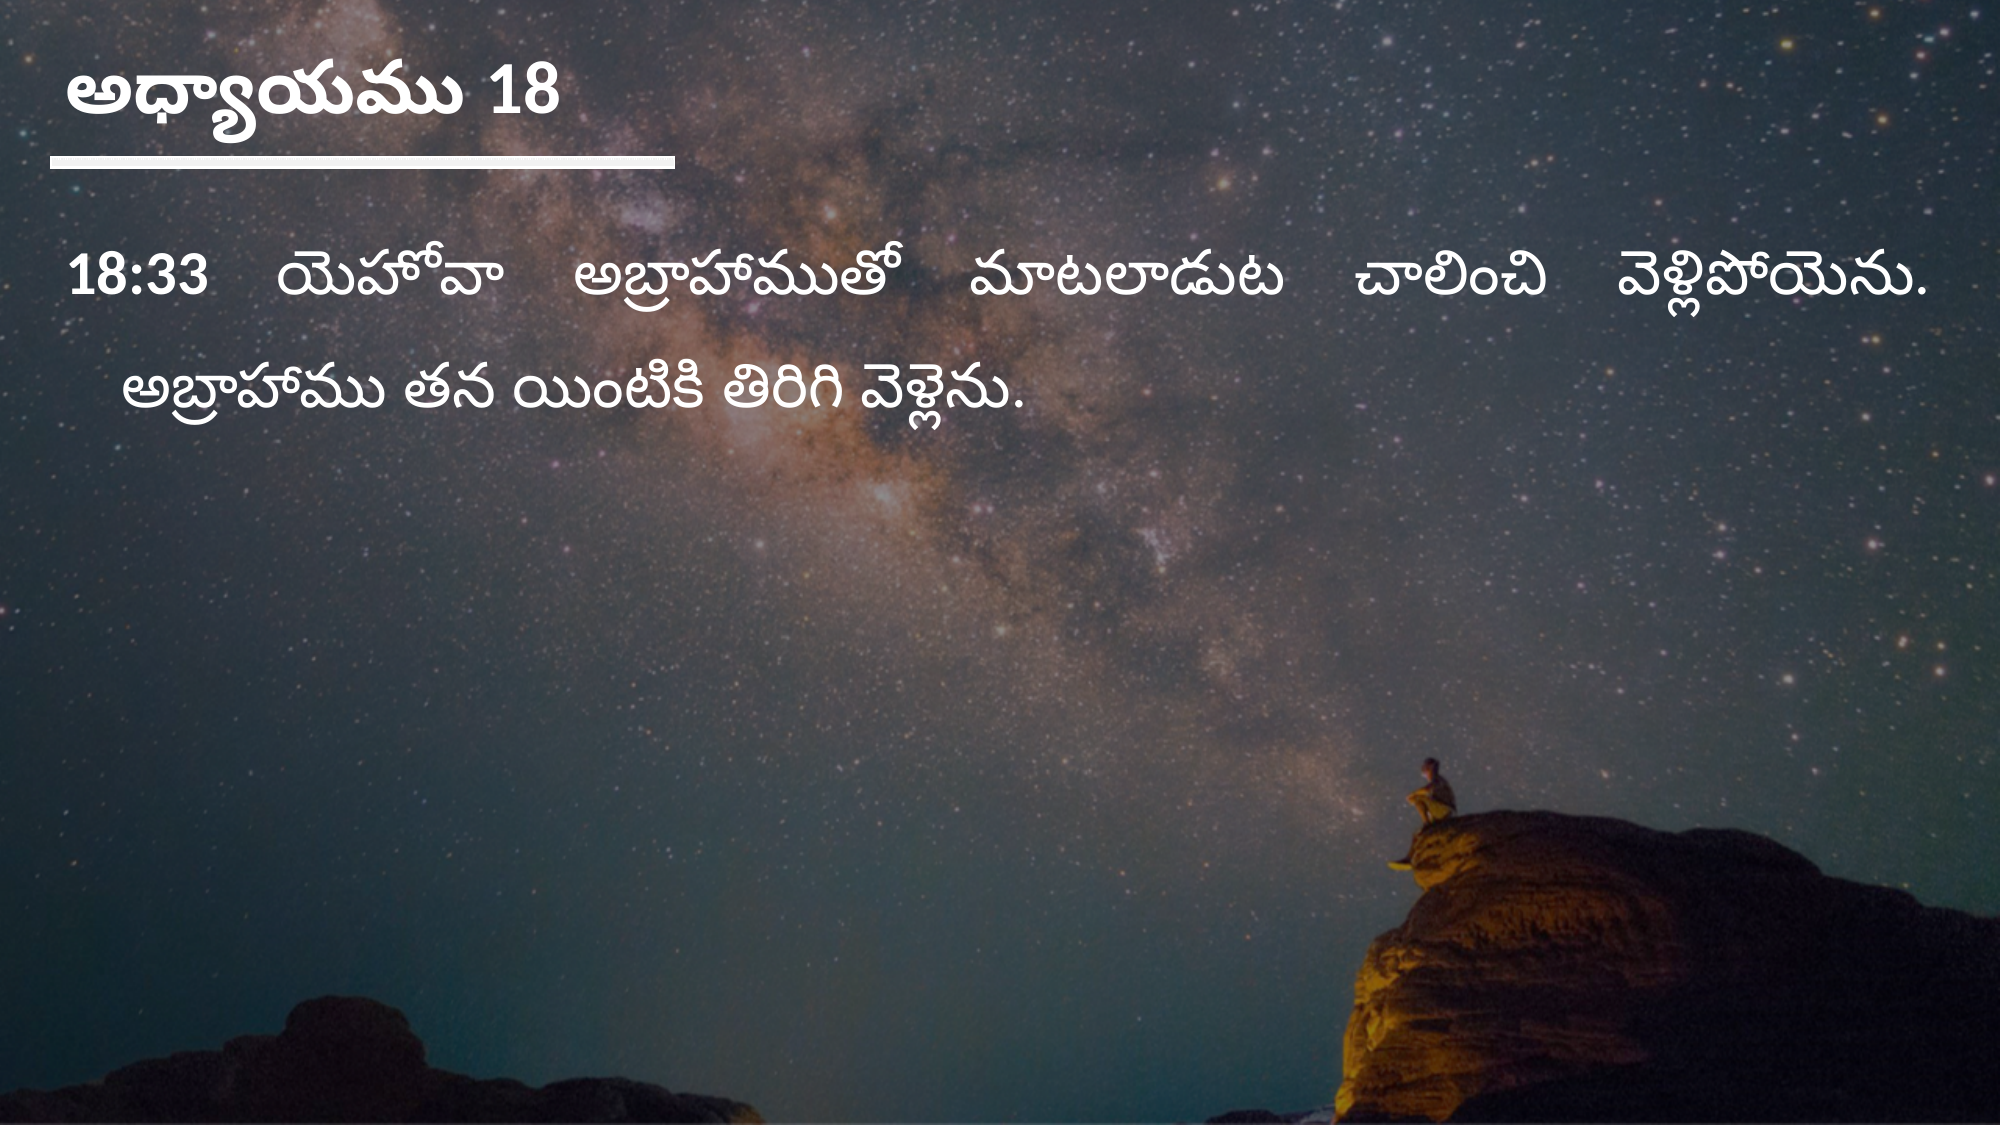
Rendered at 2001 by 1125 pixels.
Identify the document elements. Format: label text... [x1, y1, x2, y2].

title అధ్యాయము 18 [50, 0, 1925, 167]
list 18:33 యెహోవా అబ్రాహాముతో మాటలాడుట చాలించి వెళ్లిపోయెను. అబ్రాహాము తన యింటికి తిరిగి వెళ్లెను. [50, 187, 1946, 1063]
picture [0, 0, 2000, 1125]
